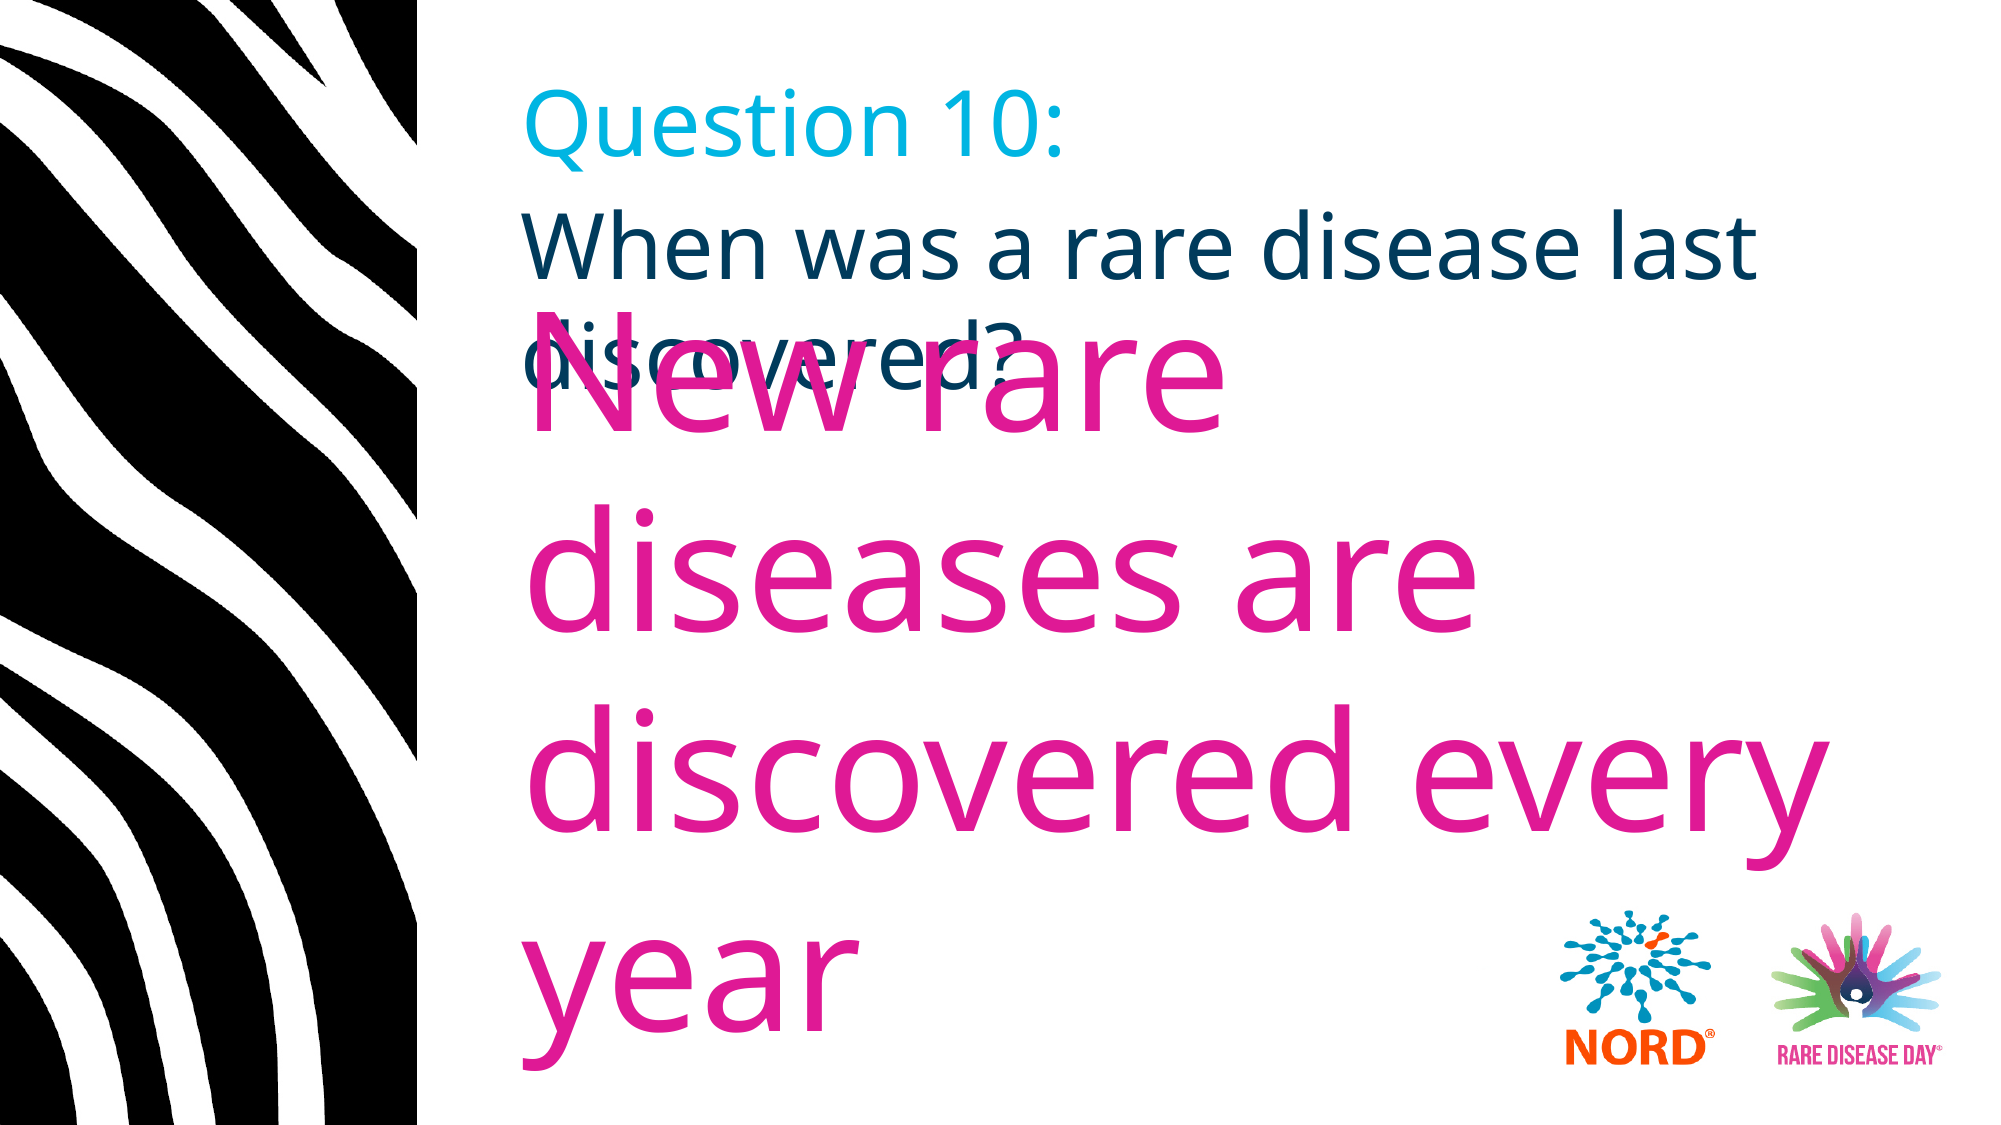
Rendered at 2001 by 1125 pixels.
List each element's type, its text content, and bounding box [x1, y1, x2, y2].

text_box New rare diseases are discovered every year [506, 566, 1863, 764]
picture [0, 0, 2001, 1125]
text_box When was a rare disease last discovered? [506, 180, 1820, 415]
title Question 10: [506, 75, 1863, 274]
